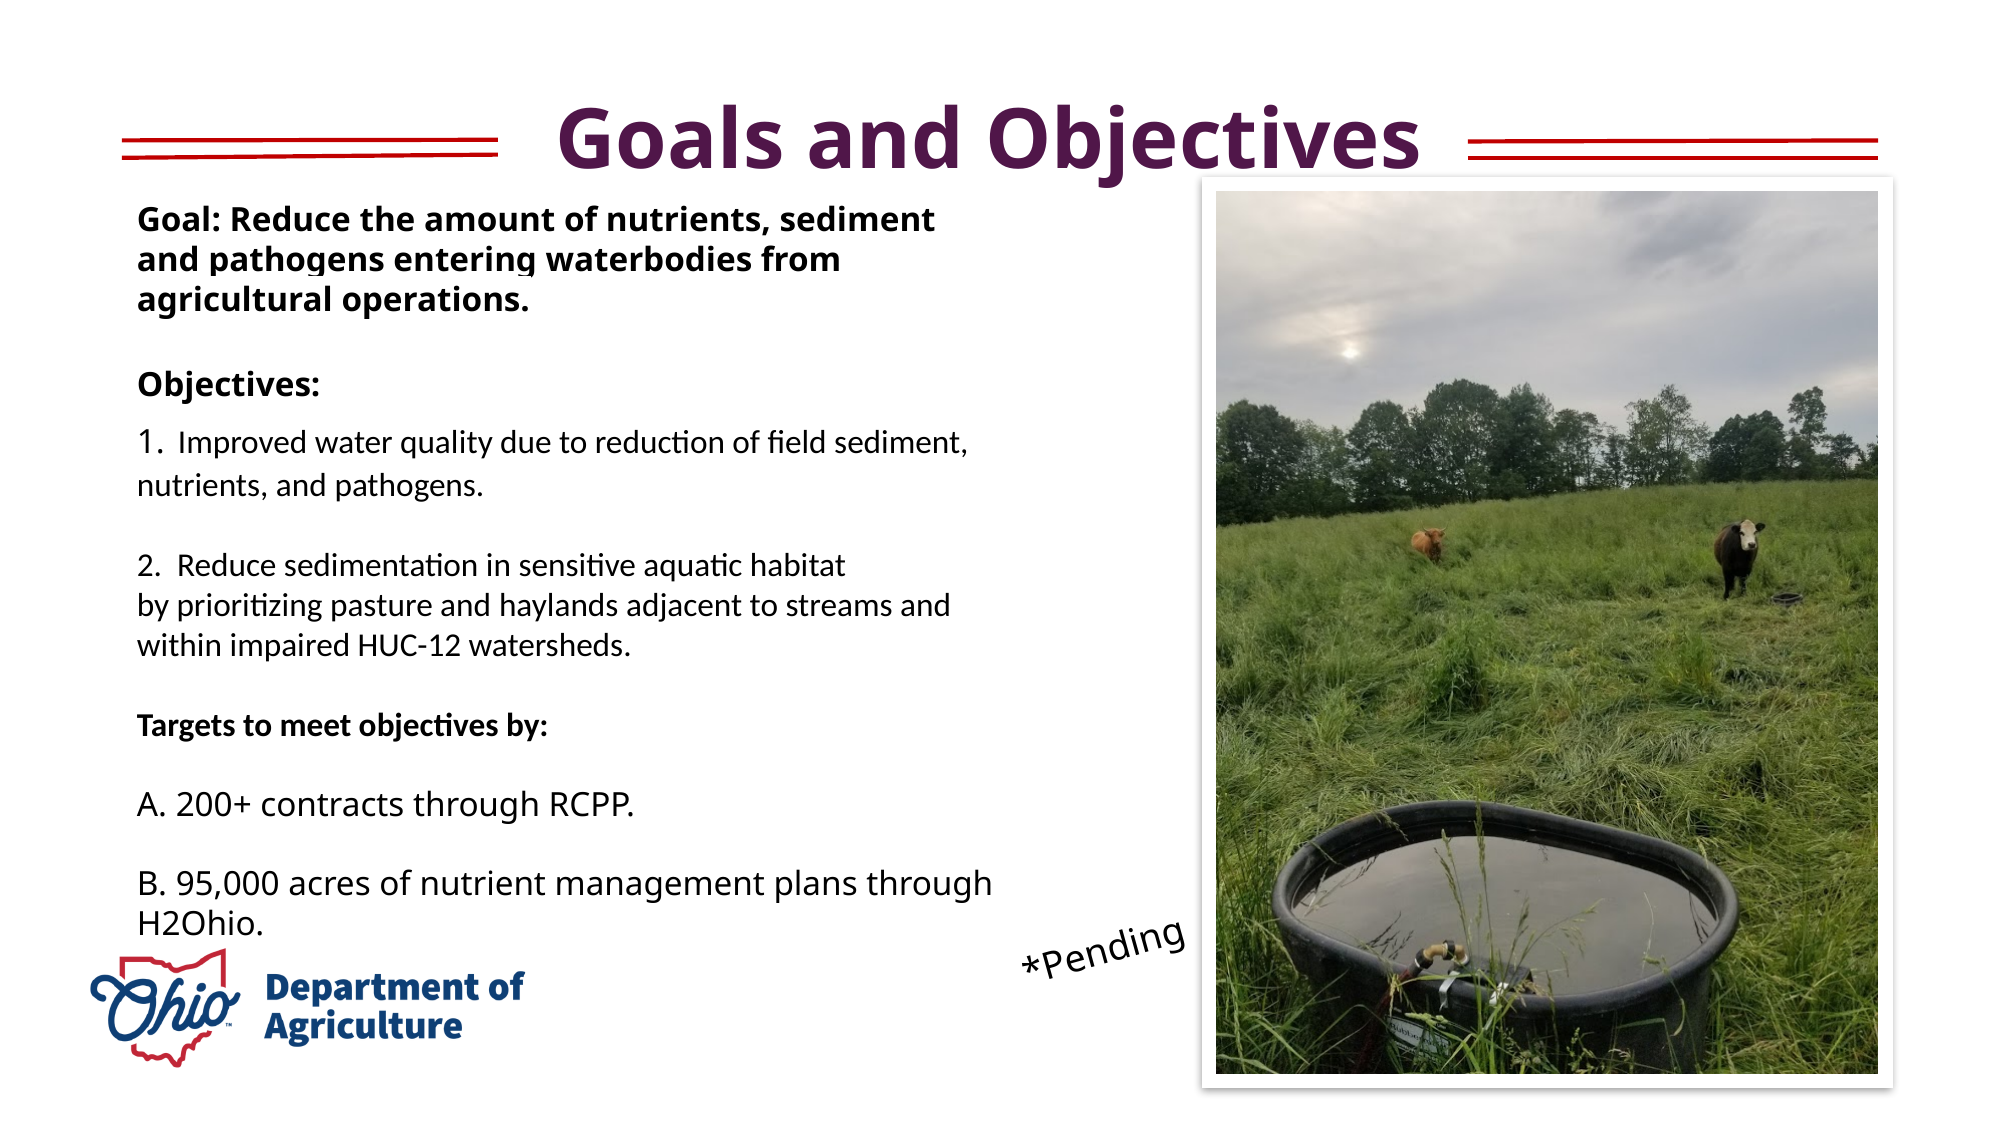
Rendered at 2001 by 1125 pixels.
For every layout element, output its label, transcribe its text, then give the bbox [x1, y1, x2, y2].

text_box Goal: Reduce the amount of nutrients, sediment and pathogens entering waterbodies from agricultural operations. Objectives: 1. Improved water quality due to reduction of field sediment, nutrients, and pathogens. ​ ​ Reduce sedimentation in sensitive aquatic habitat by prioritizing pasture and haylands adjacent to streams and within impaired HUC-12 watersheds. Targets to meet objectives by: A. 200+ contracts through RCPP. B. 95,000 acres of nutrient management plans through H2Ohio. [121, 191, 1013, 1010]
text_box *Pending [999, 886, 1215, 1005]
title Goals and Objectives [137, 32, 1863, 251]
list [76, 919, 542, 1091]
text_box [1467, 139, 1879, 159]
picture [1215, 190, 1879, 1075]
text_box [121, 139, 499, 159]
